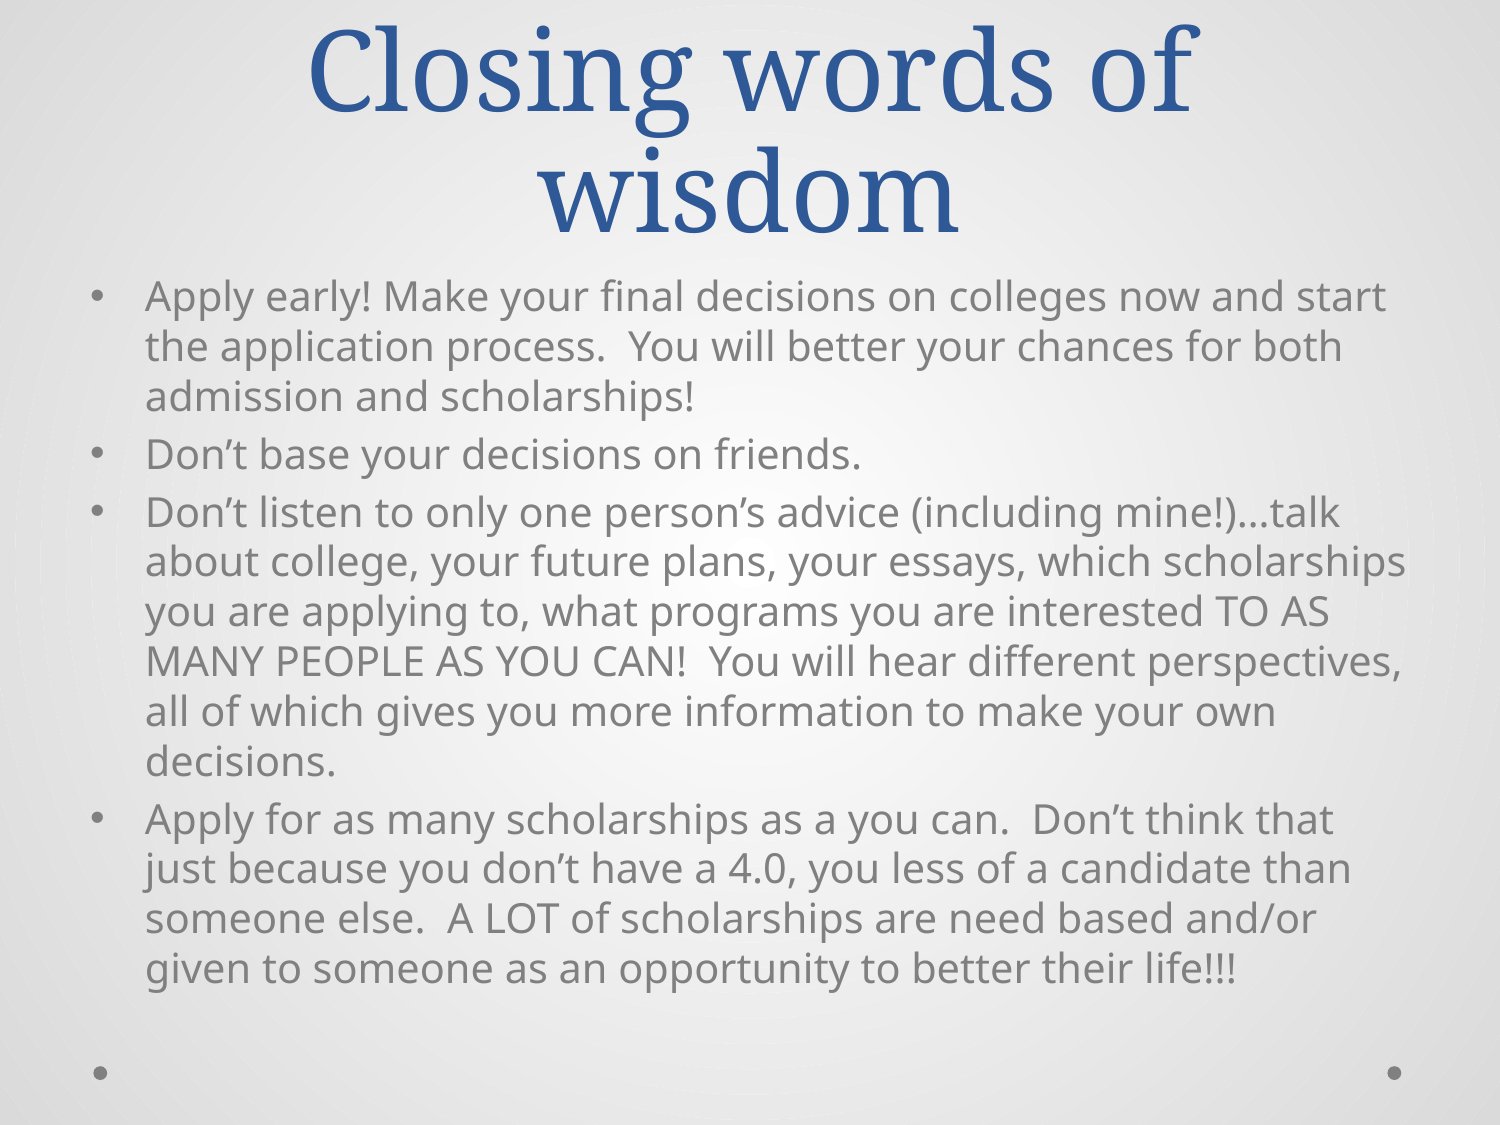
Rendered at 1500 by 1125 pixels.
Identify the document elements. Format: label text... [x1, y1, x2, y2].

title Closing words of wisdom [75, 0, 1425, 262]
list Apply early! Make your final decisions on colleges now and start the application process. You will better your chances for both admission and scholarships! Don’t base your decisions on friends. Don’t listen to only one person’s advice (including mine!)…talk about college, your future plans, your essays, which scholarships you are applying to, what programs you are interested TO AS MANY PEOPLE AS YOU CAN! You will hear different perspectives, all of which gives you more information to make your own decisions. Apply for as many scholarships as a you can. Don’t think that just because you don’t have a 4.0, you less of a candidate than someone else. A LOT of scholarships are need based and/or given to someone as an opportunity to better their life!!! [75, 262, 1425, 1005]
